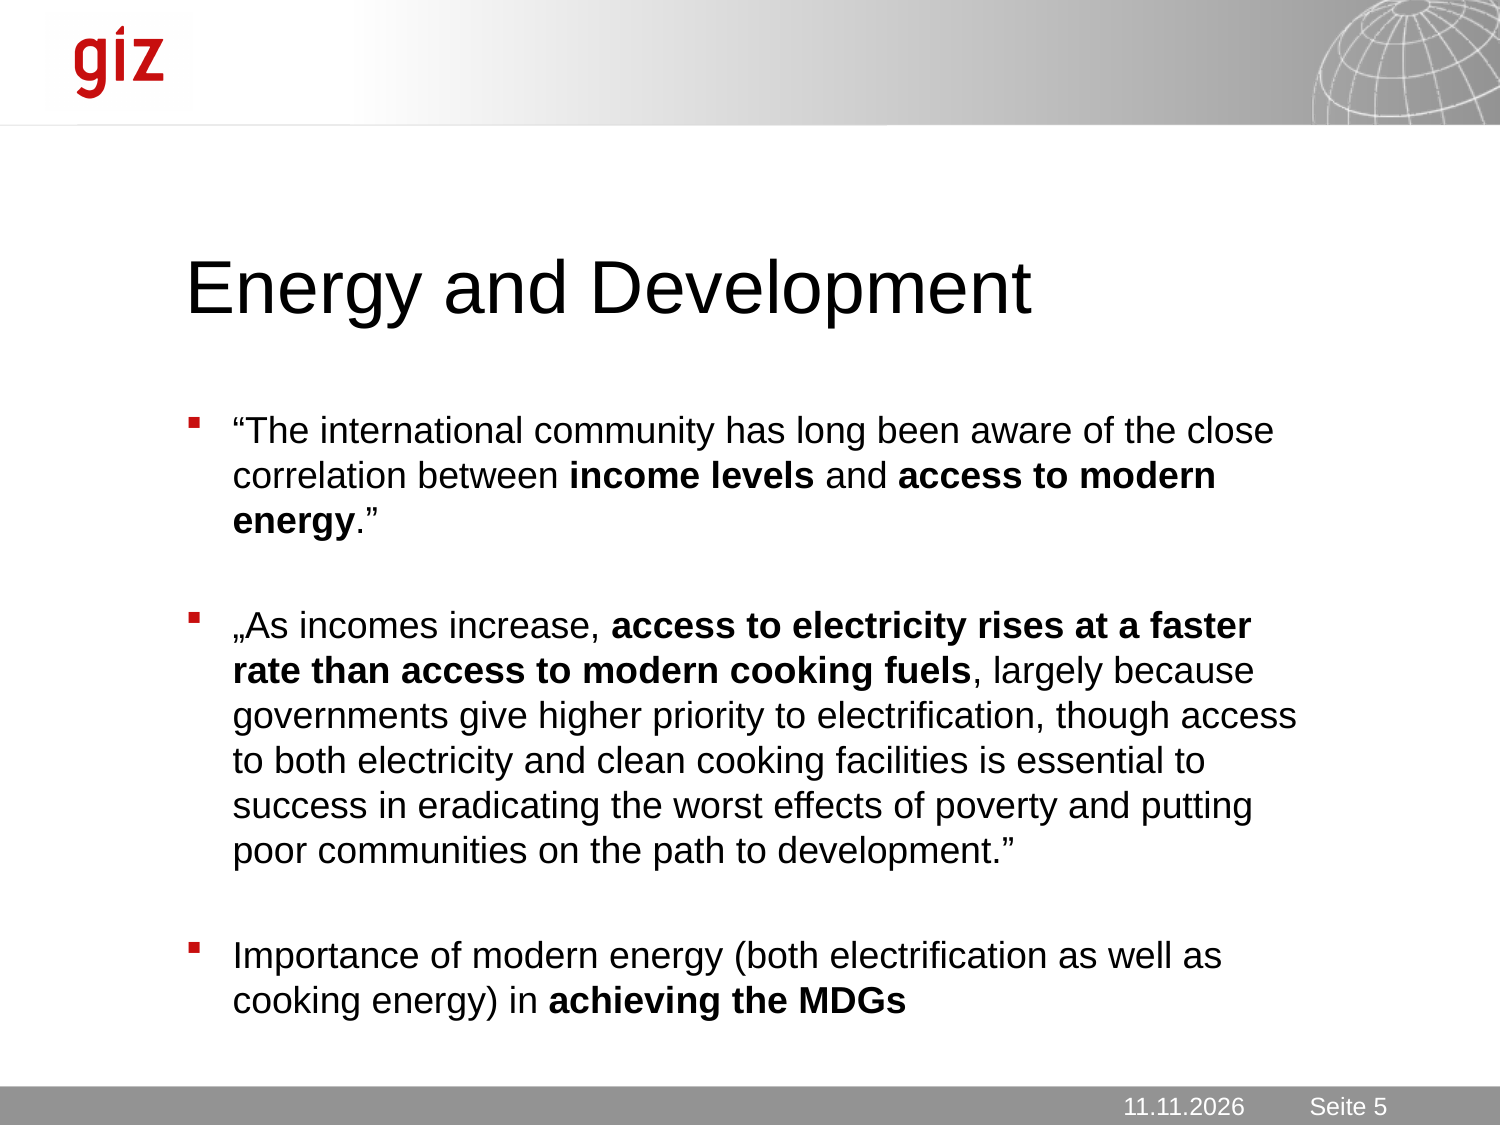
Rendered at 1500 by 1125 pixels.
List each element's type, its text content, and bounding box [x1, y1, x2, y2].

picture [1311, 0, 1500, 125]
picture [45, 12, 193, 111]
title Energy and Development [170, 231, 1325, 334]
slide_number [1108, 1082, 1322, 1125]
list “The international community has long been aware of the close correlation between income levels and access to modern energy.” „As incomes increase, access to electricity rises at a faster rate than access to modern cooking fuels, largely because governments give higher priority to electrification, though access to both electricity and clean cooking facilities is essential to success in eradicating the worst effects of poverty and putting poor communities on the path to development.” Importance of modern energy (both electrification as well as cooking energy) in achieving the MDGs [170, 345, 1325, 1021]
